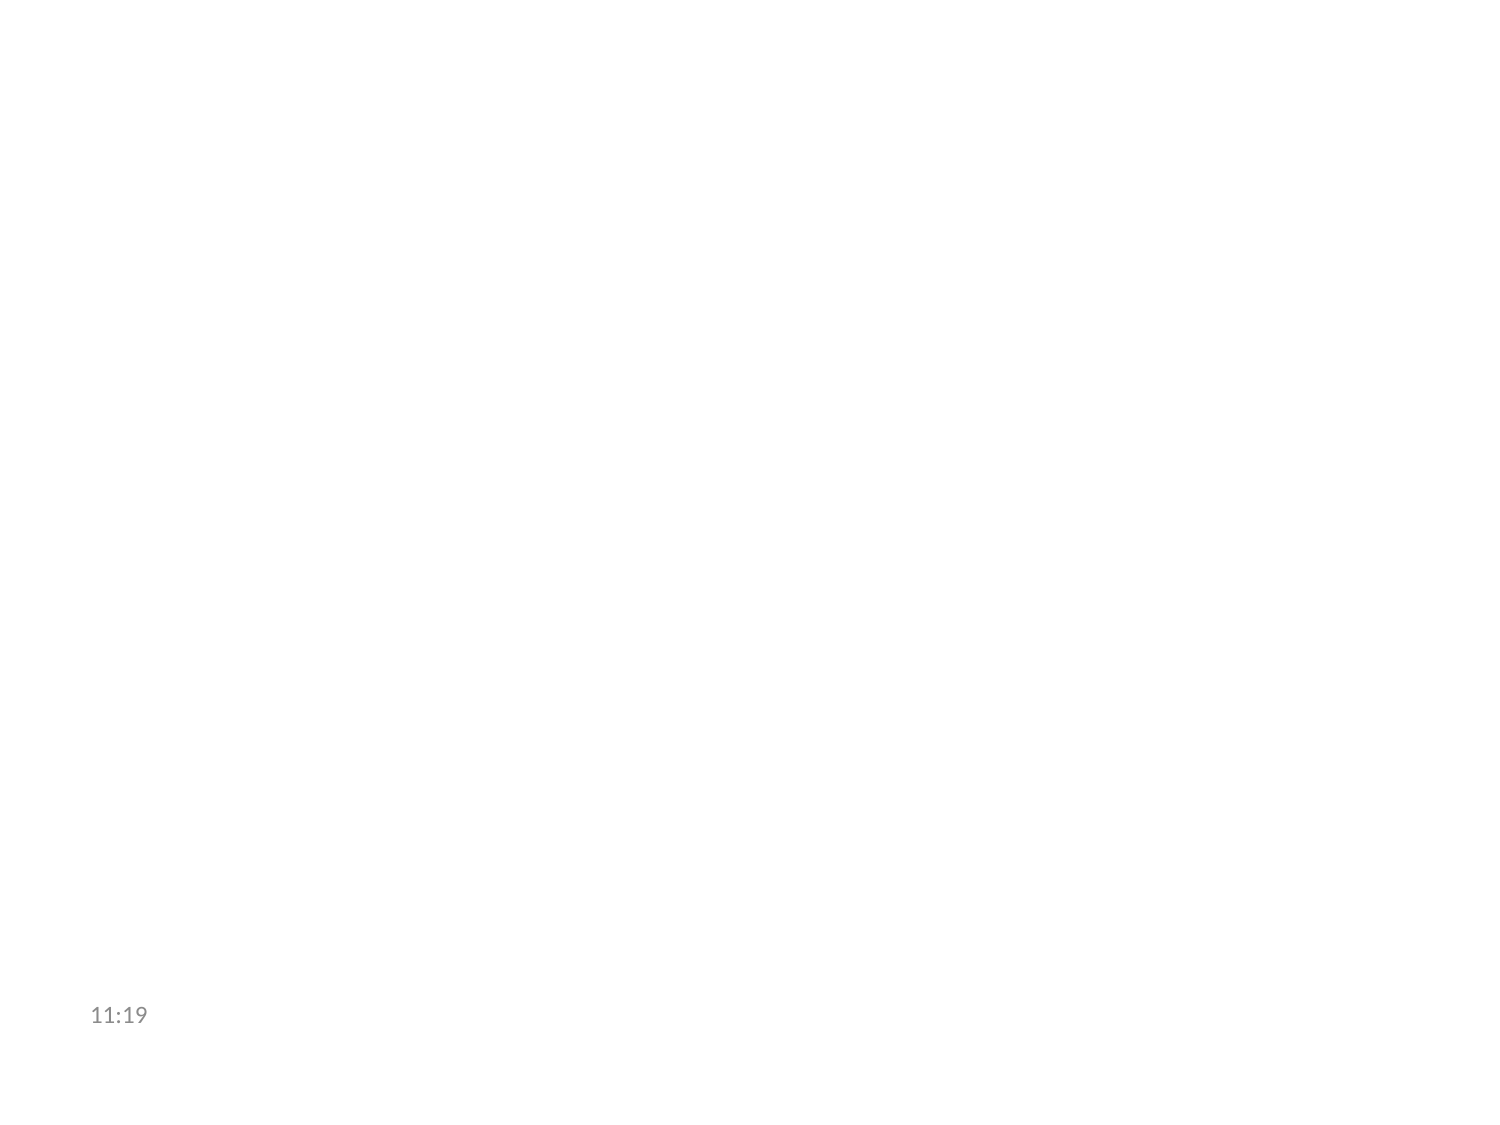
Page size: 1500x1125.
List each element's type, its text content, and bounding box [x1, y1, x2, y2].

text_box 15:35 [75, 983, 425, 1044]
